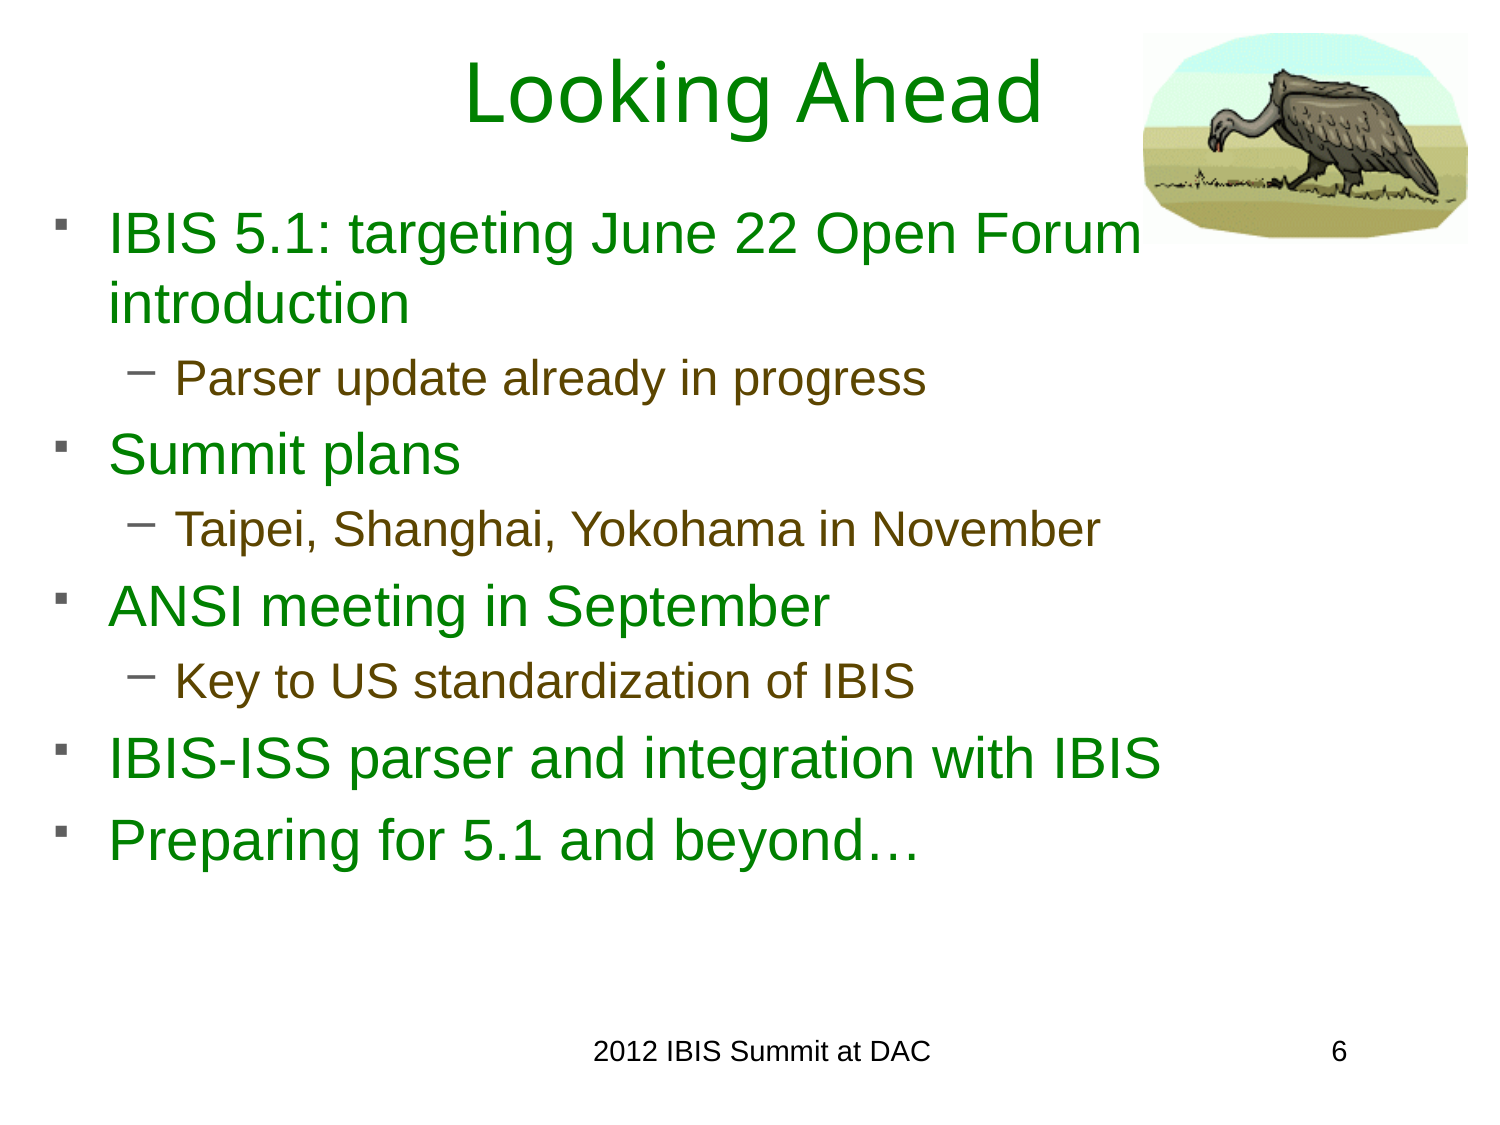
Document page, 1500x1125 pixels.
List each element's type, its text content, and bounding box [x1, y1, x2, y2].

picture [1143, 33, 1468, 244]
title Looking Ahead [40, 30, 1469, 148]
slide_number 6 [1112, 1024, 1363, 1101]
footer 2012 IBIS Summit at DAC [474, 1024, 1051, 1101]
list IBIS 5.1: targeting June 22 Open Forum introduction Parser update already in progress Summit plans Taipei, Shanghai, Yokohama in November ANSI meeting in September Key to US standardization of IBIS IBIS-ISS parser and integration with IBIS Preparing for 5.1 and beyond… [37, 187, 1462, 1001]
